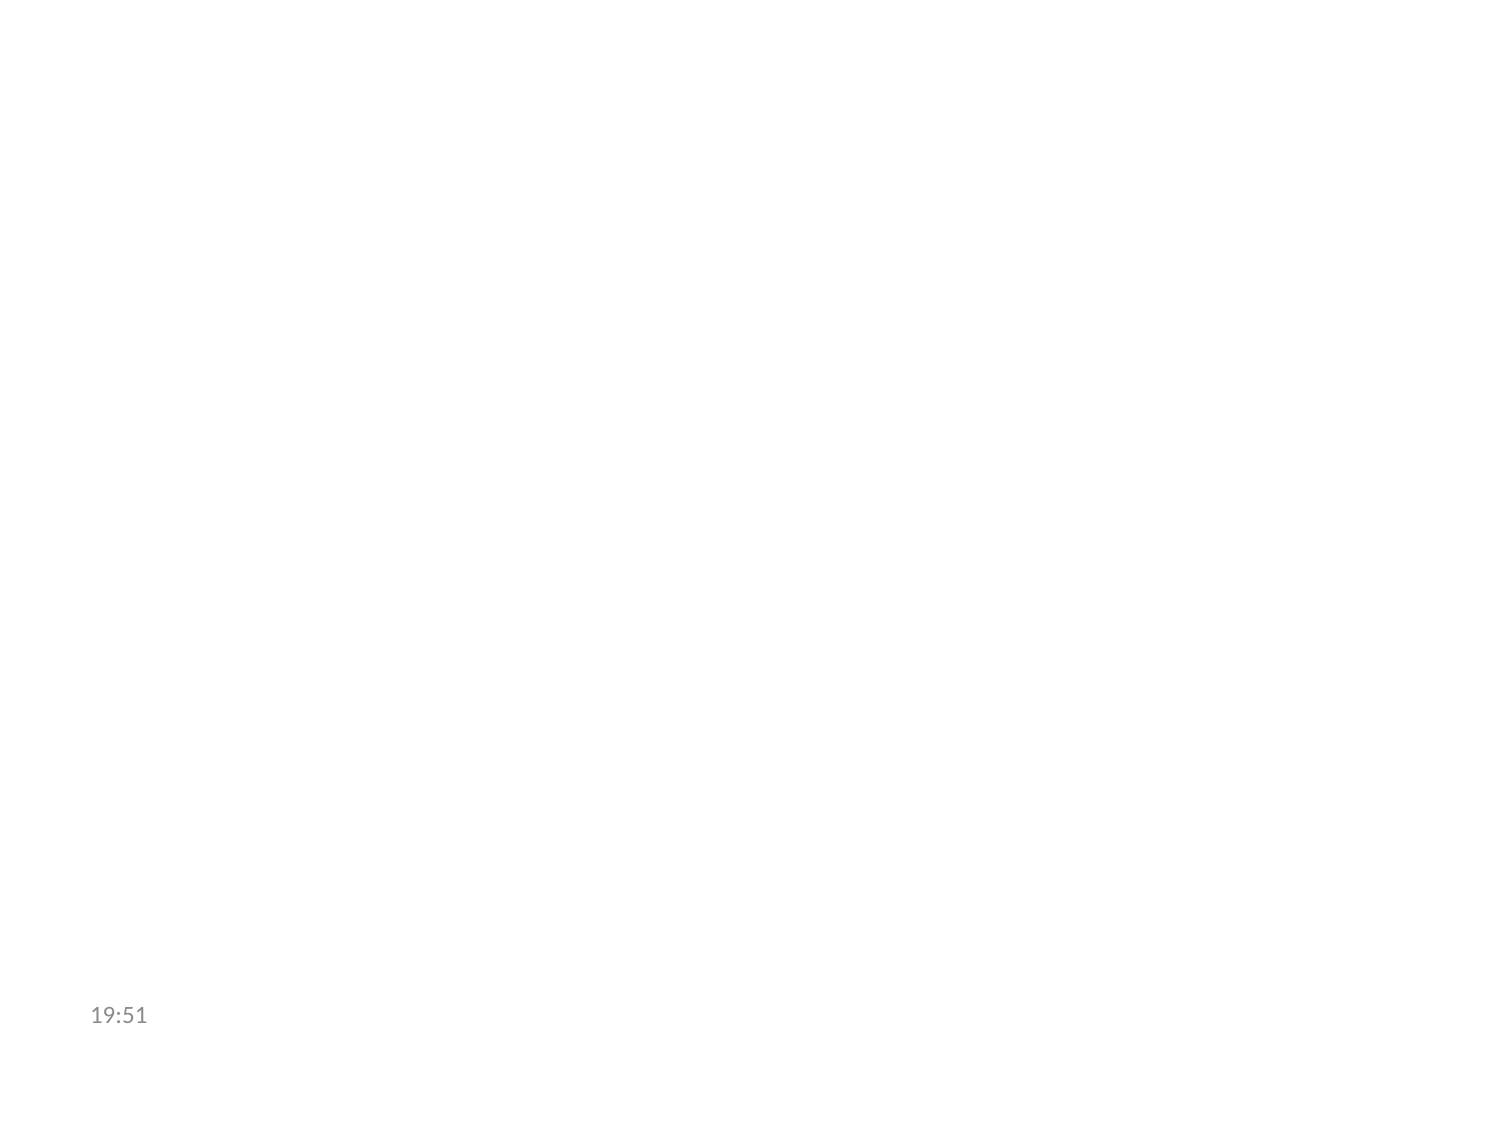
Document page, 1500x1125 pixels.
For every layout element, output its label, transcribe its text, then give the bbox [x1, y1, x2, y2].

text_box 15:35 [75, 983, 425, 1044]
